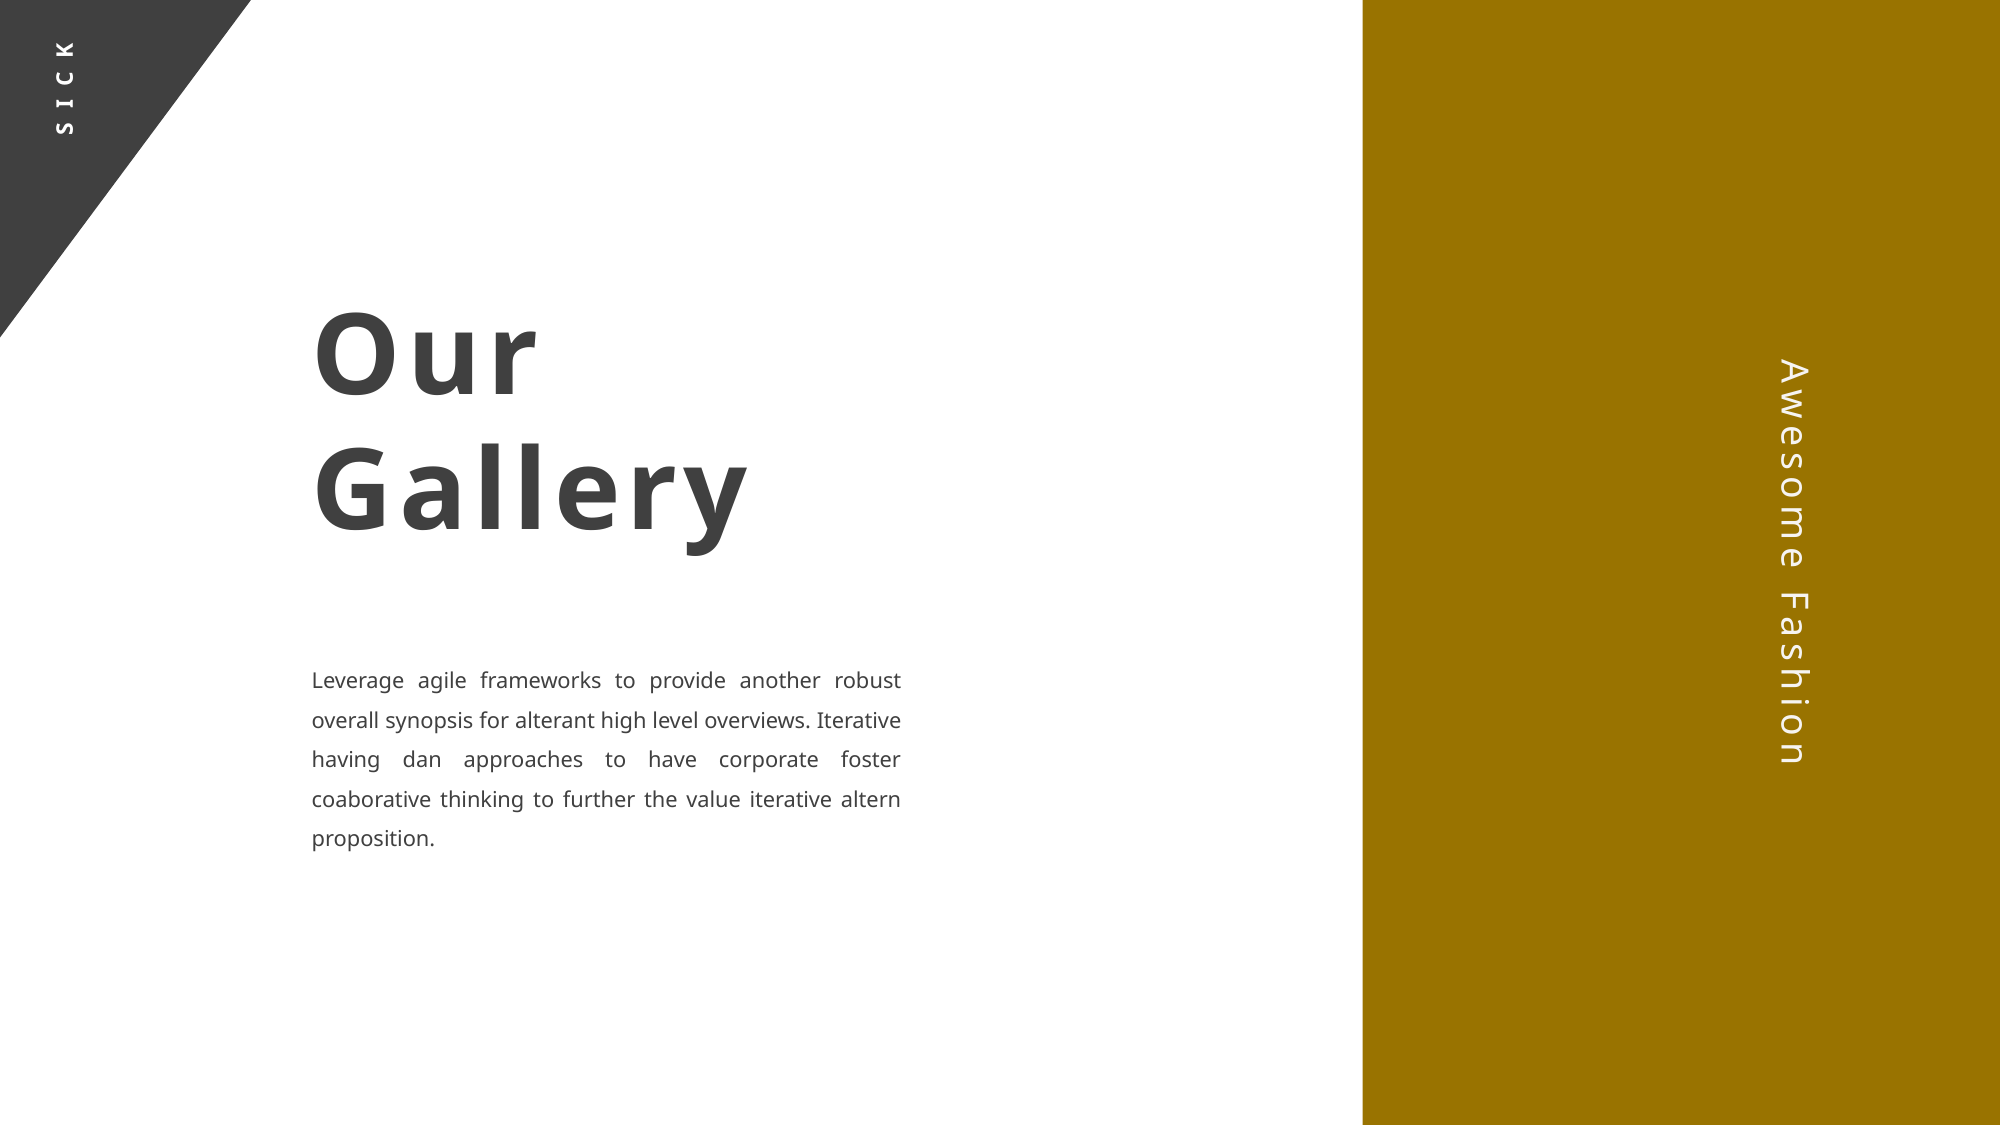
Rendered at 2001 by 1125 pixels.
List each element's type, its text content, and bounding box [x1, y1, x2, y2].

text_box Our Gallery [296, 274, 835, 560]
text_box Awesome Fashion [1766, 344, 1827, 781]
text_box Leverage agile frameworks to provide another robust overall synopsis for alterant high level overviews. Iterative having dan approaches to have corporate foster coaborative thinking to further the value iterative altern proposition. [296, 646, 917, 859]
text_box SICK [42, 28, 85, 191]
picture [1082, 135, 1682, 944]
text_box [0, 0, 253, 340]
